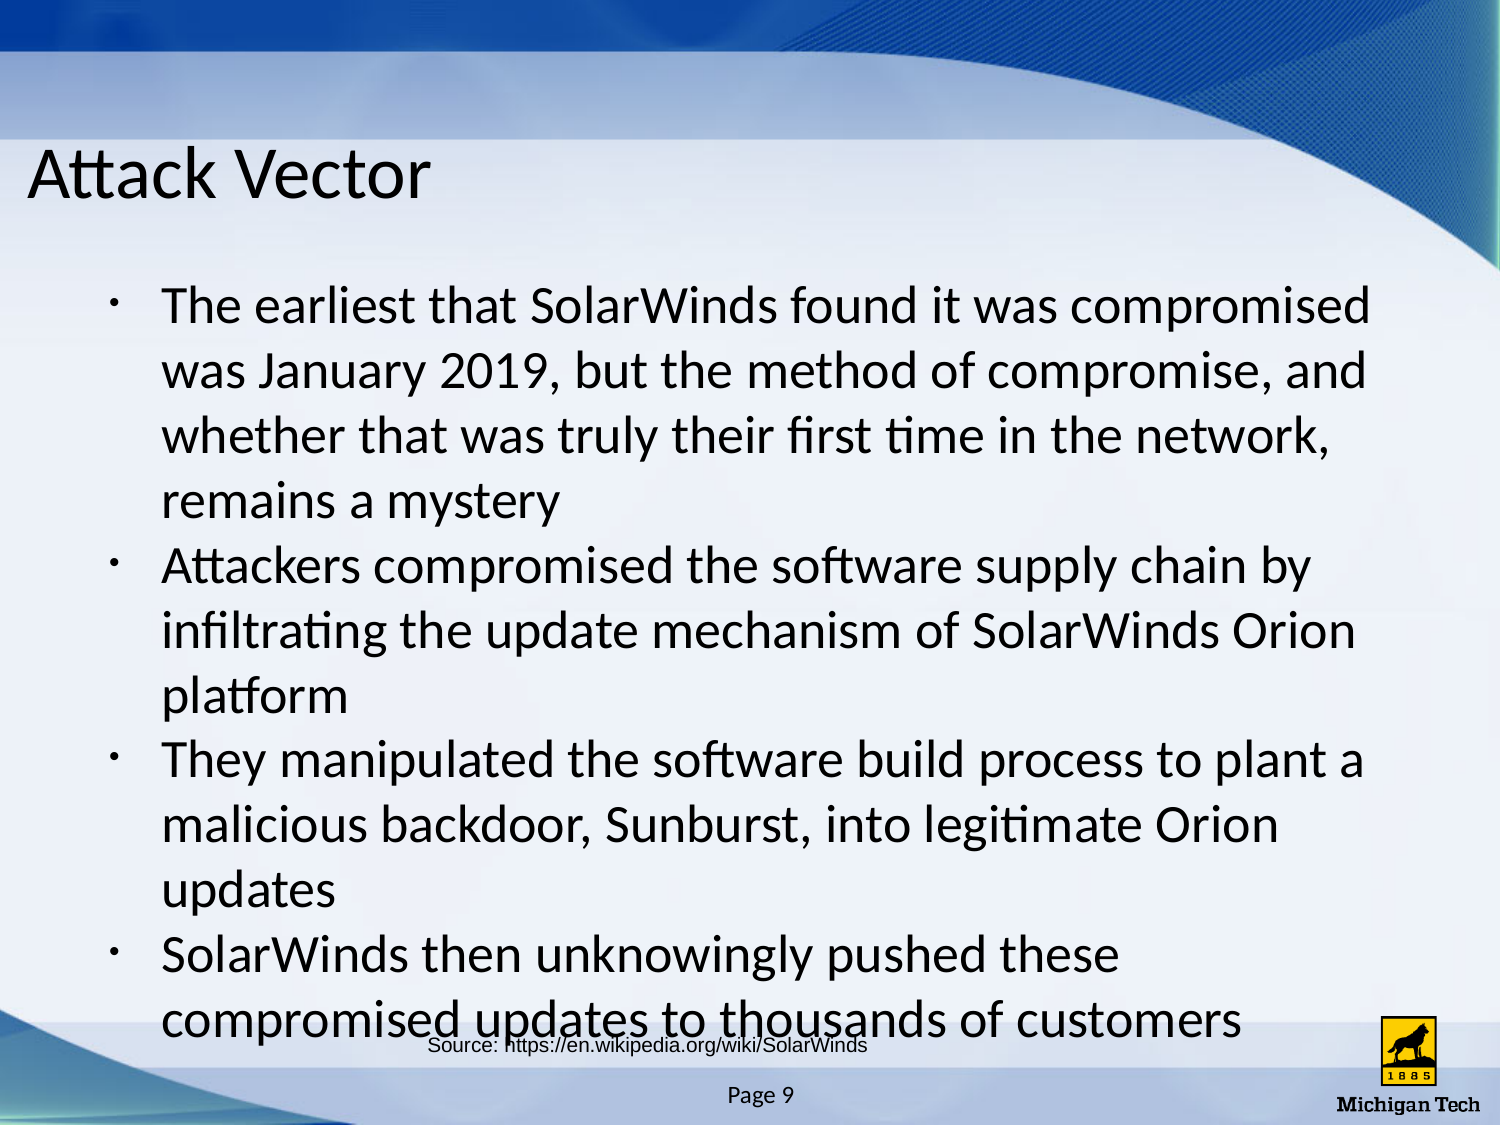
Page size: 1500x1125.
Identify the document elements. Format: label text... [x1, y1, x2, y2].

title Attack Vector [12, 75, 1263, 263]
list The earliest that SolarWinds found it was compromised was January 2019, but the method of compromise, and whether that was truly their first time in the network, remains a mystery Attackers compromised the software supply chain by infiltrating the update mechanism of SolarWinds Orion platform They manipulated the software build process to plant a malicious backdoor, Sunburst, into legitimate Orion updates SolarWinds then unknowingly pushed these compromised updates to thousands of customers [75, 262, 1425, 1063]
picture [0, 0, 1500, 1125]
text_box Source: https://en.wikipedia.org/wiki/SolarWinds [388, 1024, 1148, 1065]
